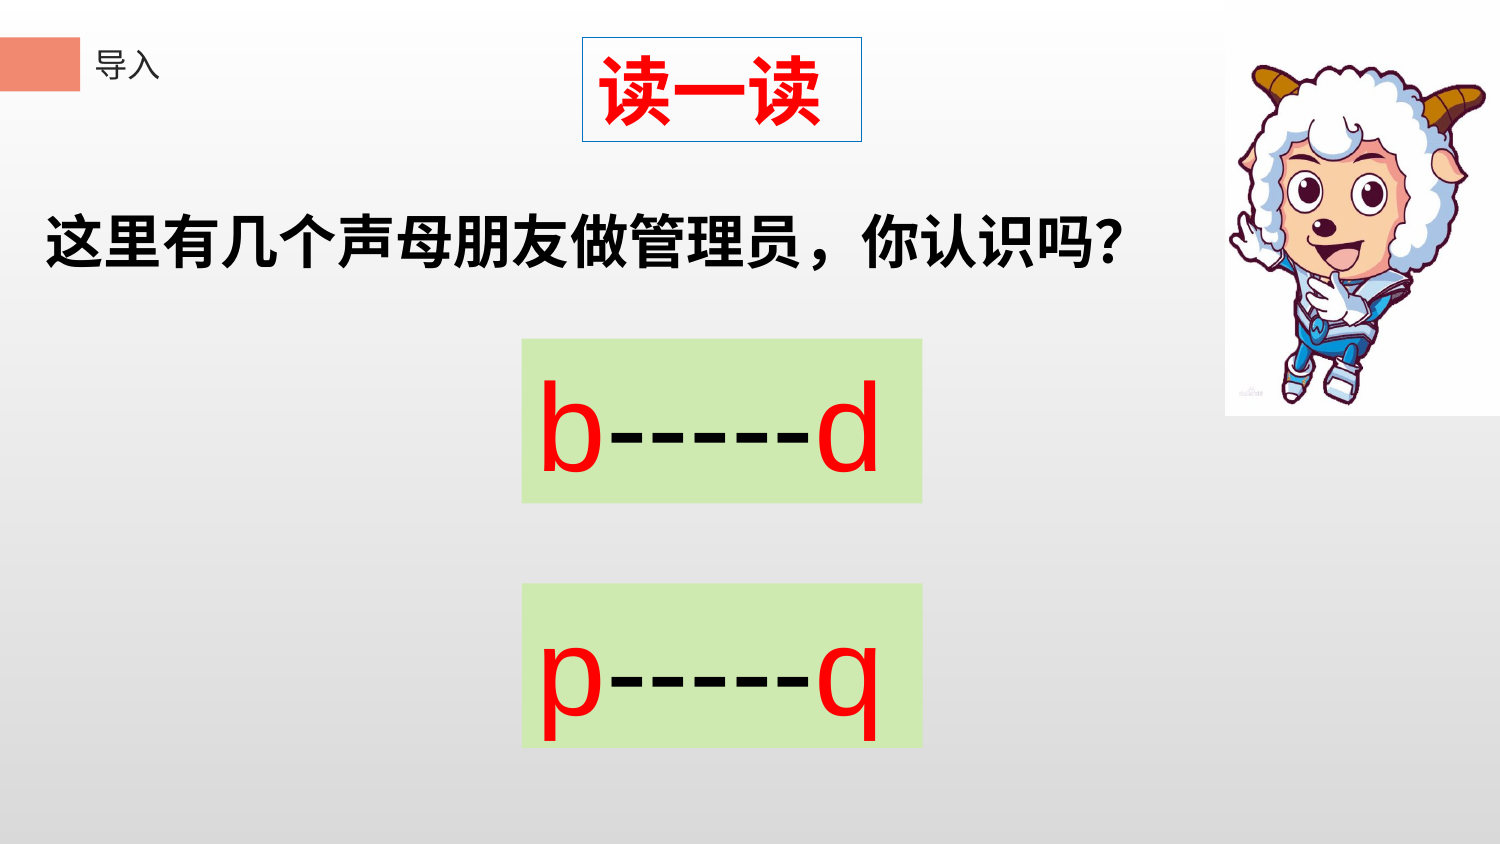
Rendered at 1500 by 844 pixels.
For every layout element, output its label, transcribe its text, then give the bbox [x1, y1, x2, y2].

text_box 读一读 [582, 37, 862, 142]
text_box p-----q [521, 583, 923, 748]
text_box [0, 36, 81, 92]
text_box 这里有几个声母朋友做管理员，你认识吗？ [31, 198, 1225, 283]
text_box b-----d [521, 338, 923, 504]
picture [1225, 0, 1500, 416]
text_box 导入 [81, 37, 503, 92]
